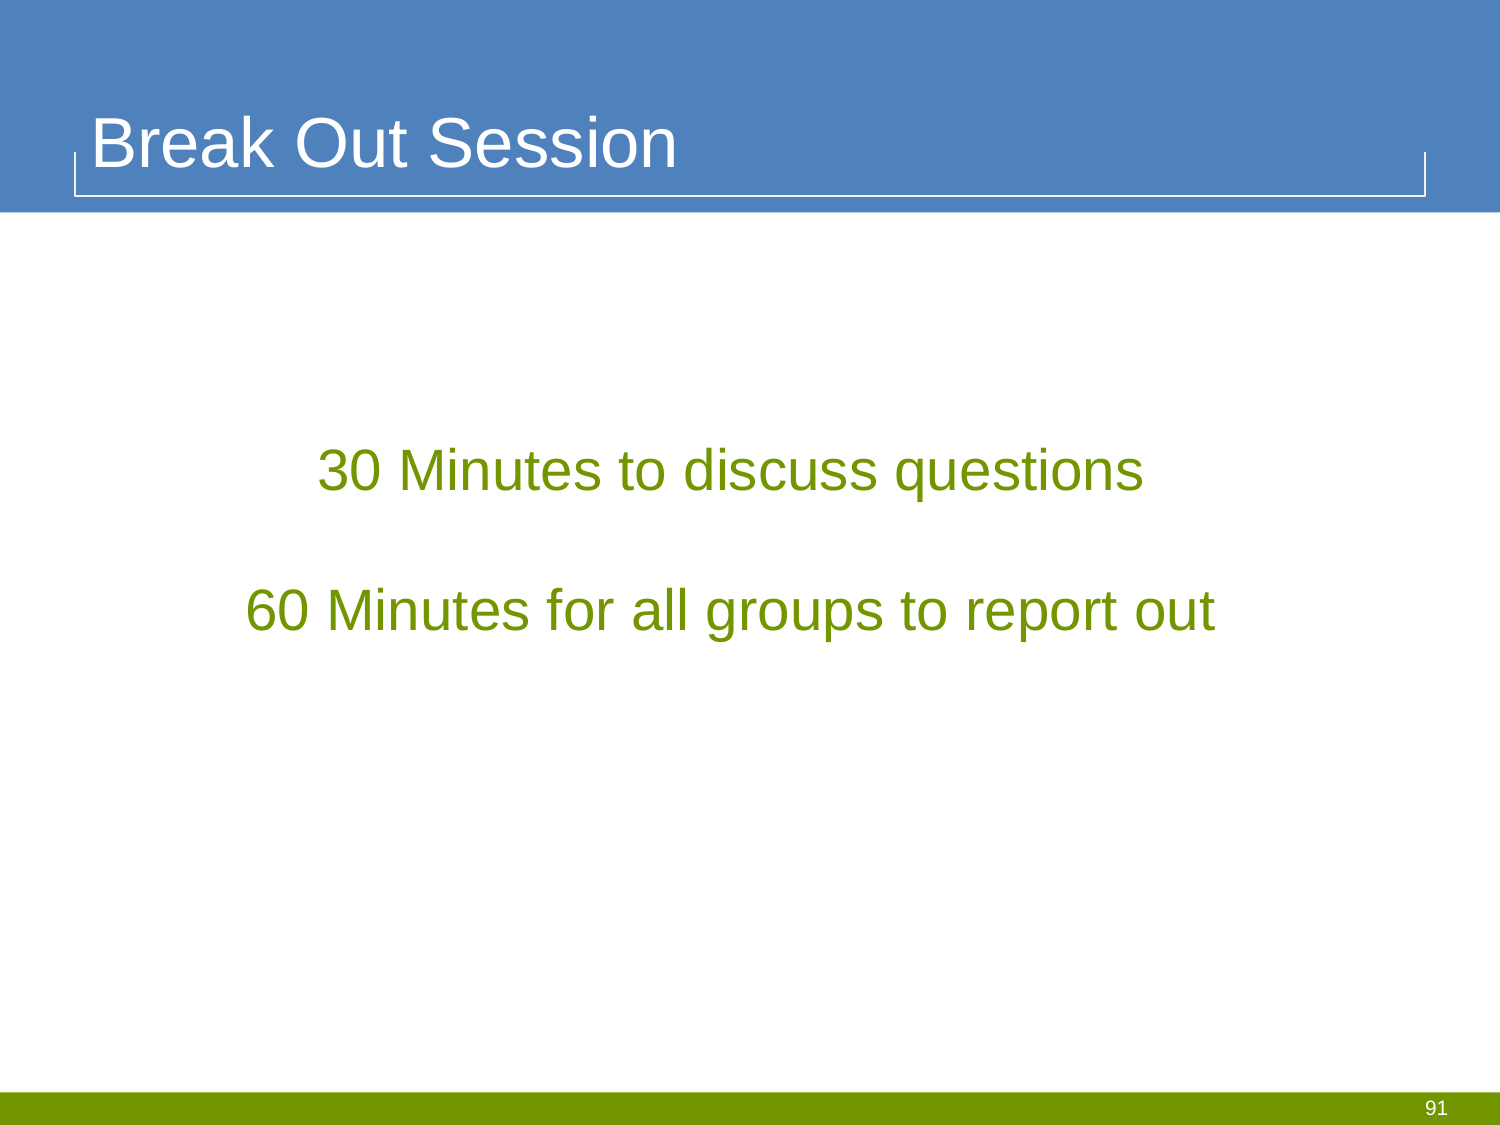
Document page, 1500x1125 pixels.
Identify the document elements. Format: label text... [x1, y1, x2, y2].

text_box 30 Minutes to discuss questions 60 Minutes for all groups to report out [225, 425, 1238, 650]
title Break Out Session [74, 44, 1426, 233]
